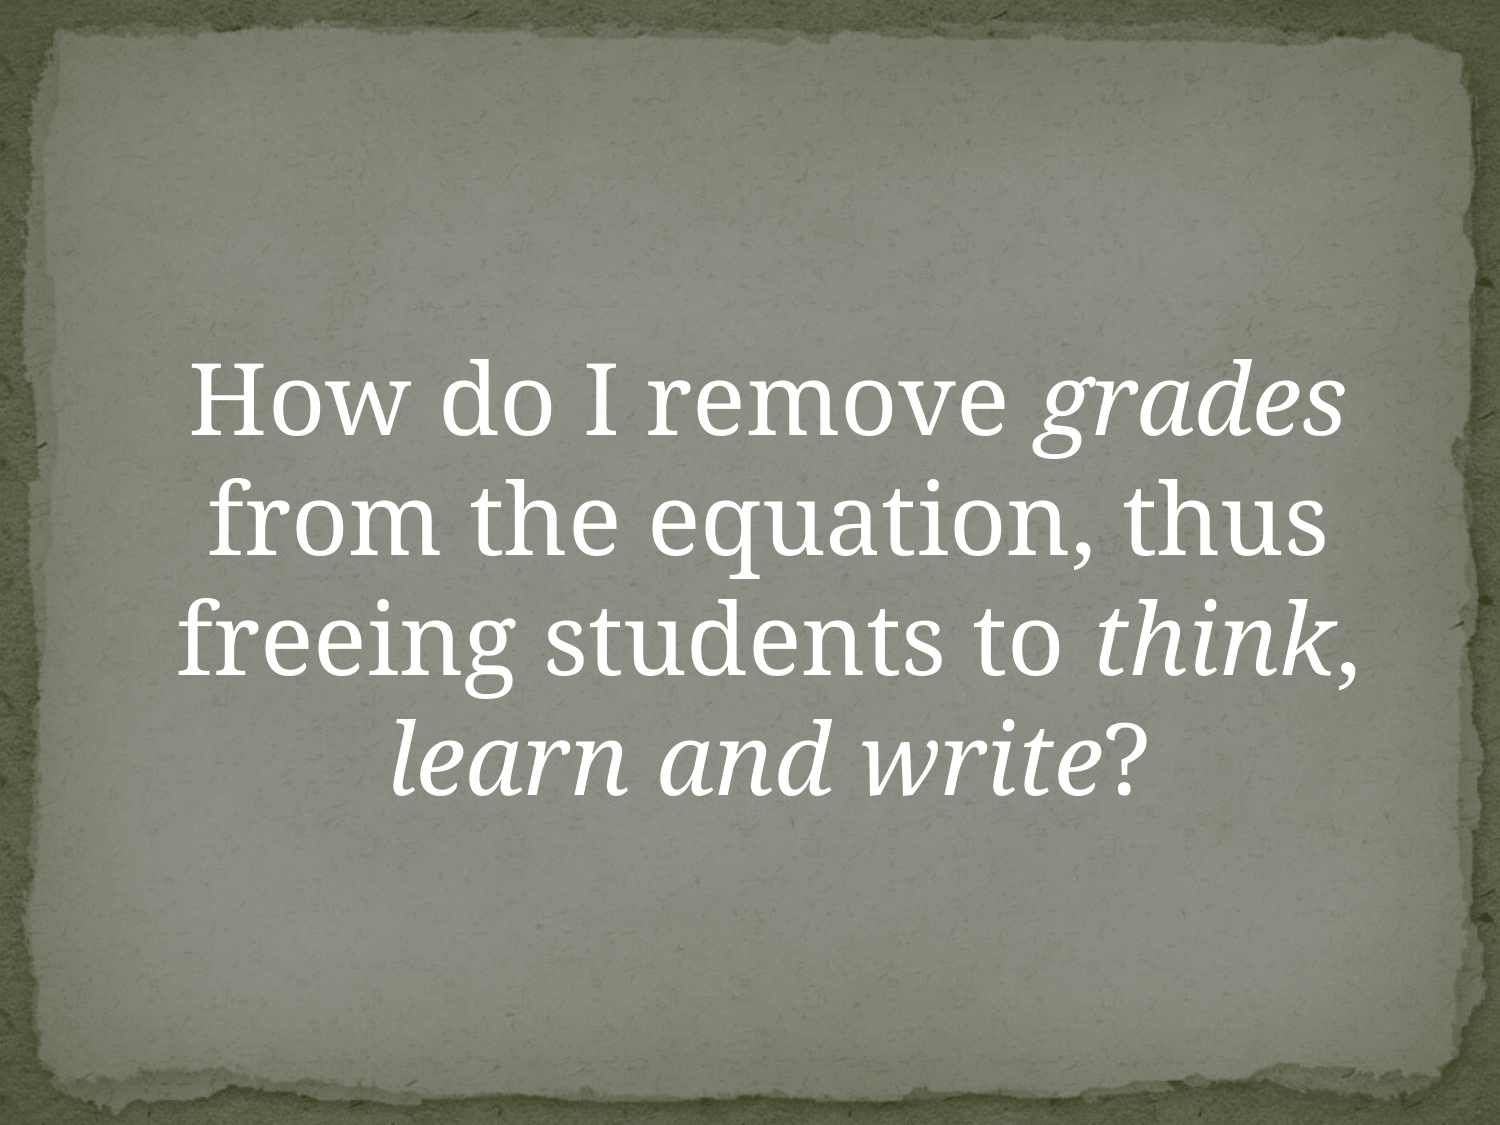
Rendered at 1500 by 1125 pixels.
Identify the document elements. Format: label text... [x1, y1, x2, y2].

subtitle How do I remove grades from the equation, thus freeing students to think, learn and write? [87, 327, 1450, 516]
